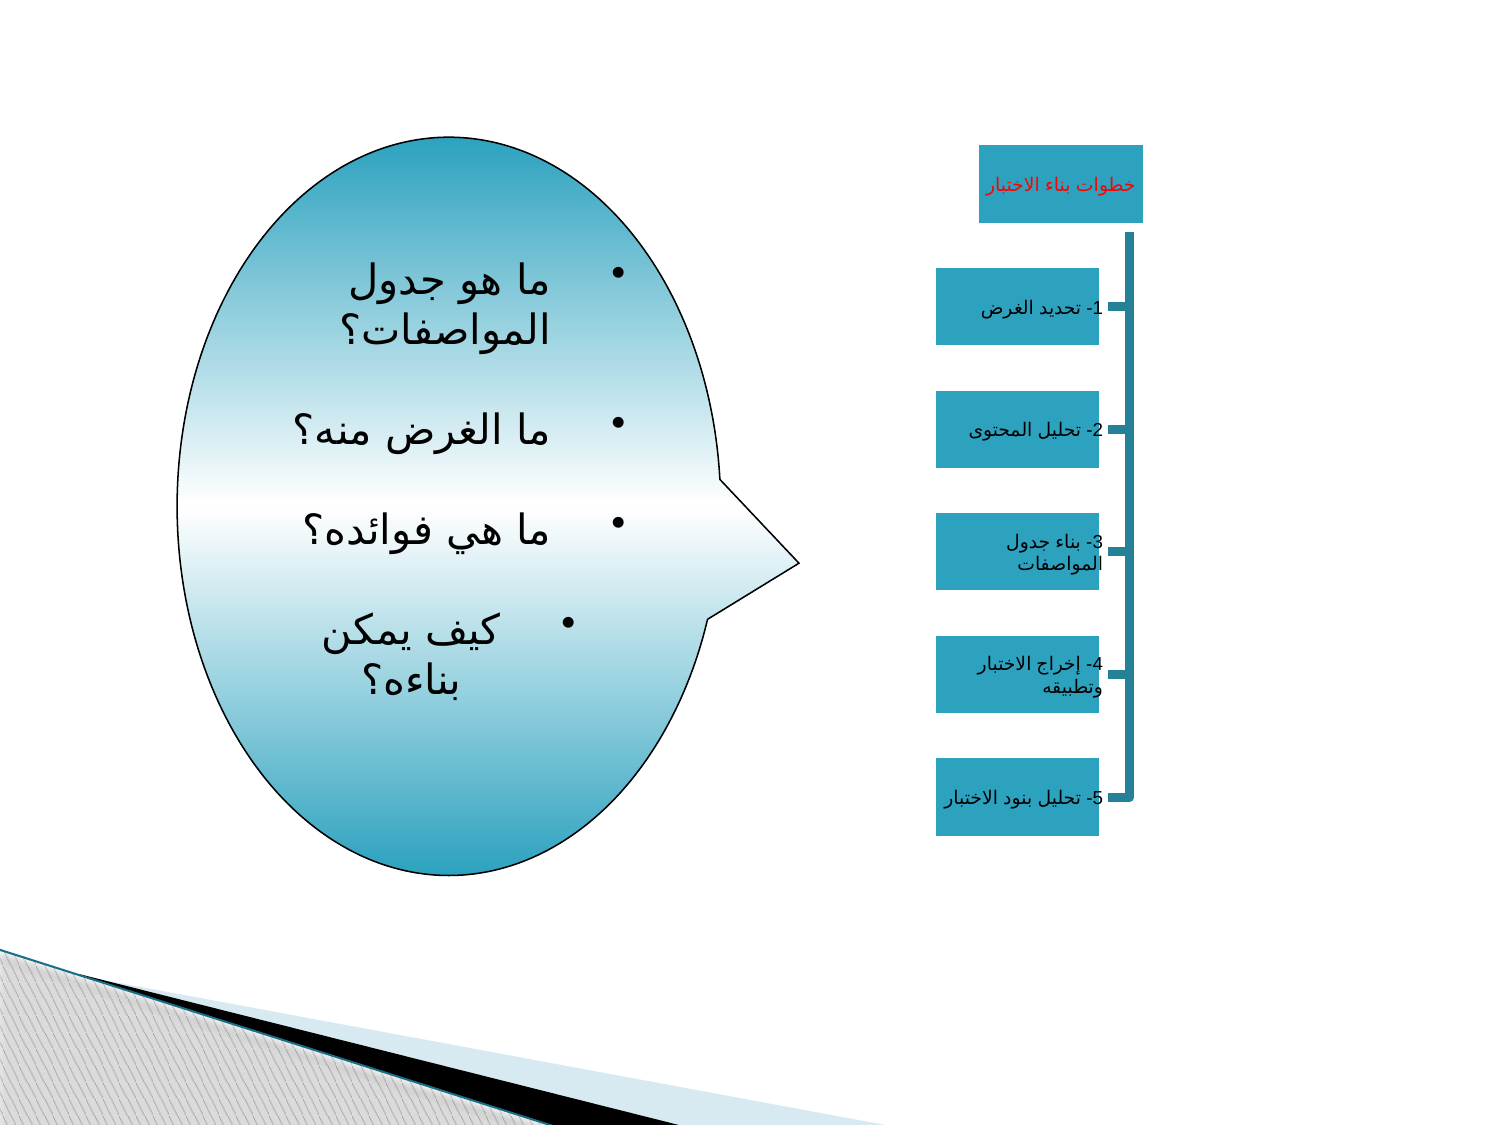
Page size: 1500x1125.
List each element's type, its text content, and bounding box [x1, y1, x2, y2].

text_box ما هو جدول المواصفات؟ ما الغرض منه؟ ما هي فوائده؟ كيف يمكن بناءه؟ [177, 137, 779, 876]
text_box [784, 140, 1294, 841]
